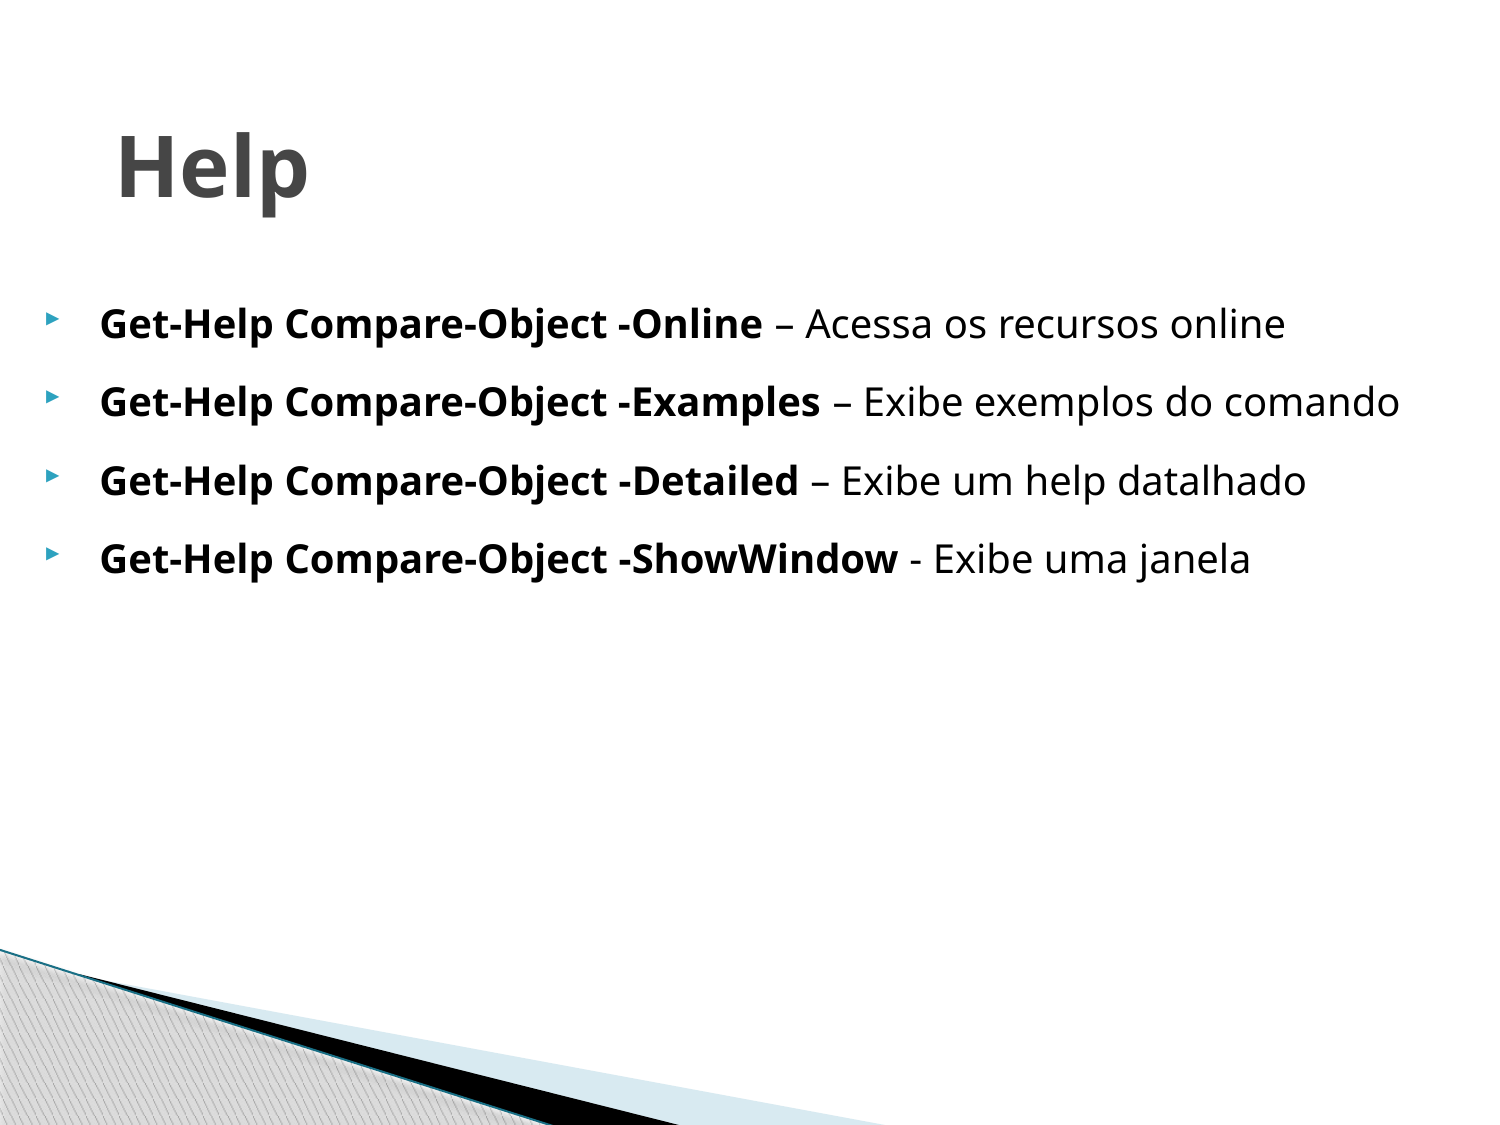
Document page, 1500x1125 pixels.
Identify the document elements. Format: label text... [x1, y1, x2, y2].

list Get-Help Compare-Object -Online – Acessa os recursos online Get-Help Compare-Object -Examples – Exibe exemplos do comando Get-Help Compare-Object -Detailed – Exibe um help datalhado Get-Help Compare-Object -ShowWindow - Exibe uma janela [24, 266, 1475, 636]
text_box Help [99, 70, 1450, 258]
